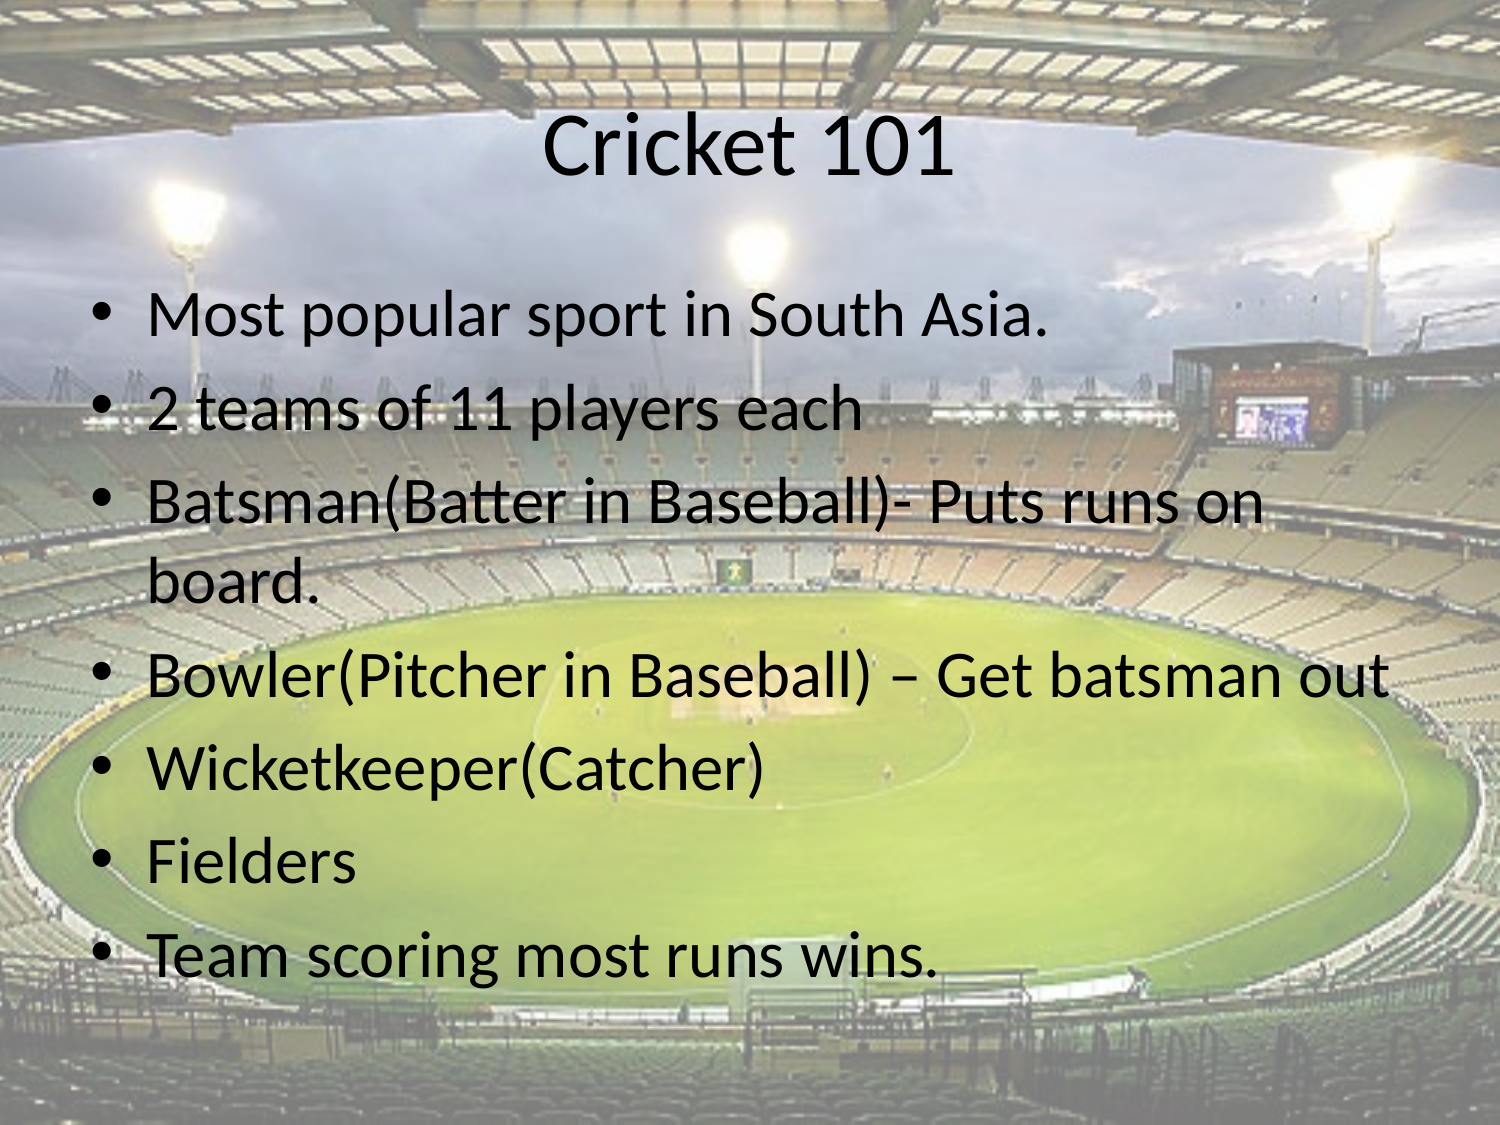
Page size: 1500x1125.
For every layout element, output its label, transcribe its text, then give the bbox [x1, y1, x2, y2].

title Cricket 101 [75, 45, 1425, 233]
list Most popular sport in South Asia. 2 teams of 11 players each Batsman(Batter in Baseball)- Puts runs on board. Bowler(Pitcher in Baseball) – Get batsman out Wicketkeeper(Catcher) Fielders Team scoring most runs wins. [75, 262, 1425, 1005]
